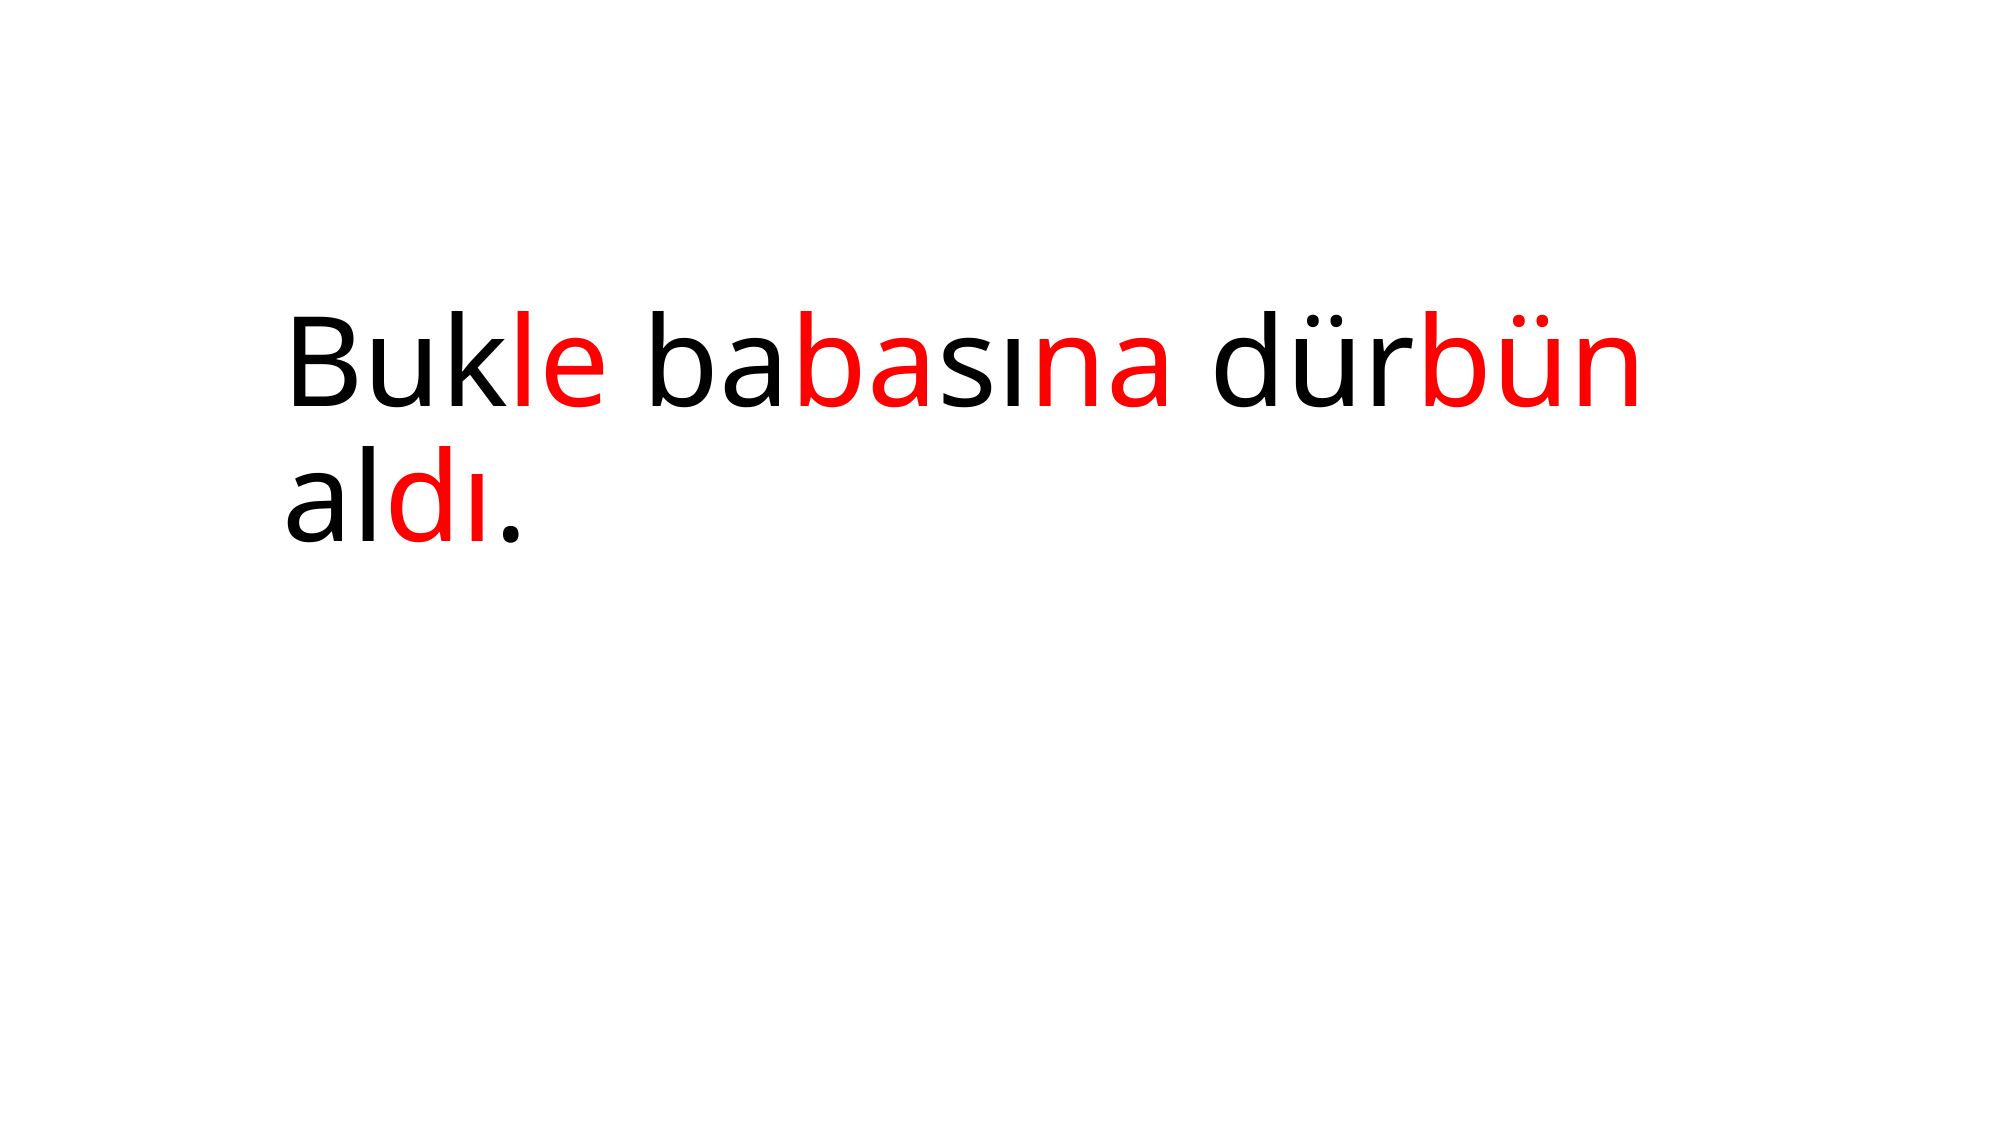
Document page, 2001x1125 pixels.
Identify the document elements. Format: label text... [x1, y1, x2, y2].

title Bukle babasına dürbün aldı. [267, 184, 1768, 576]
